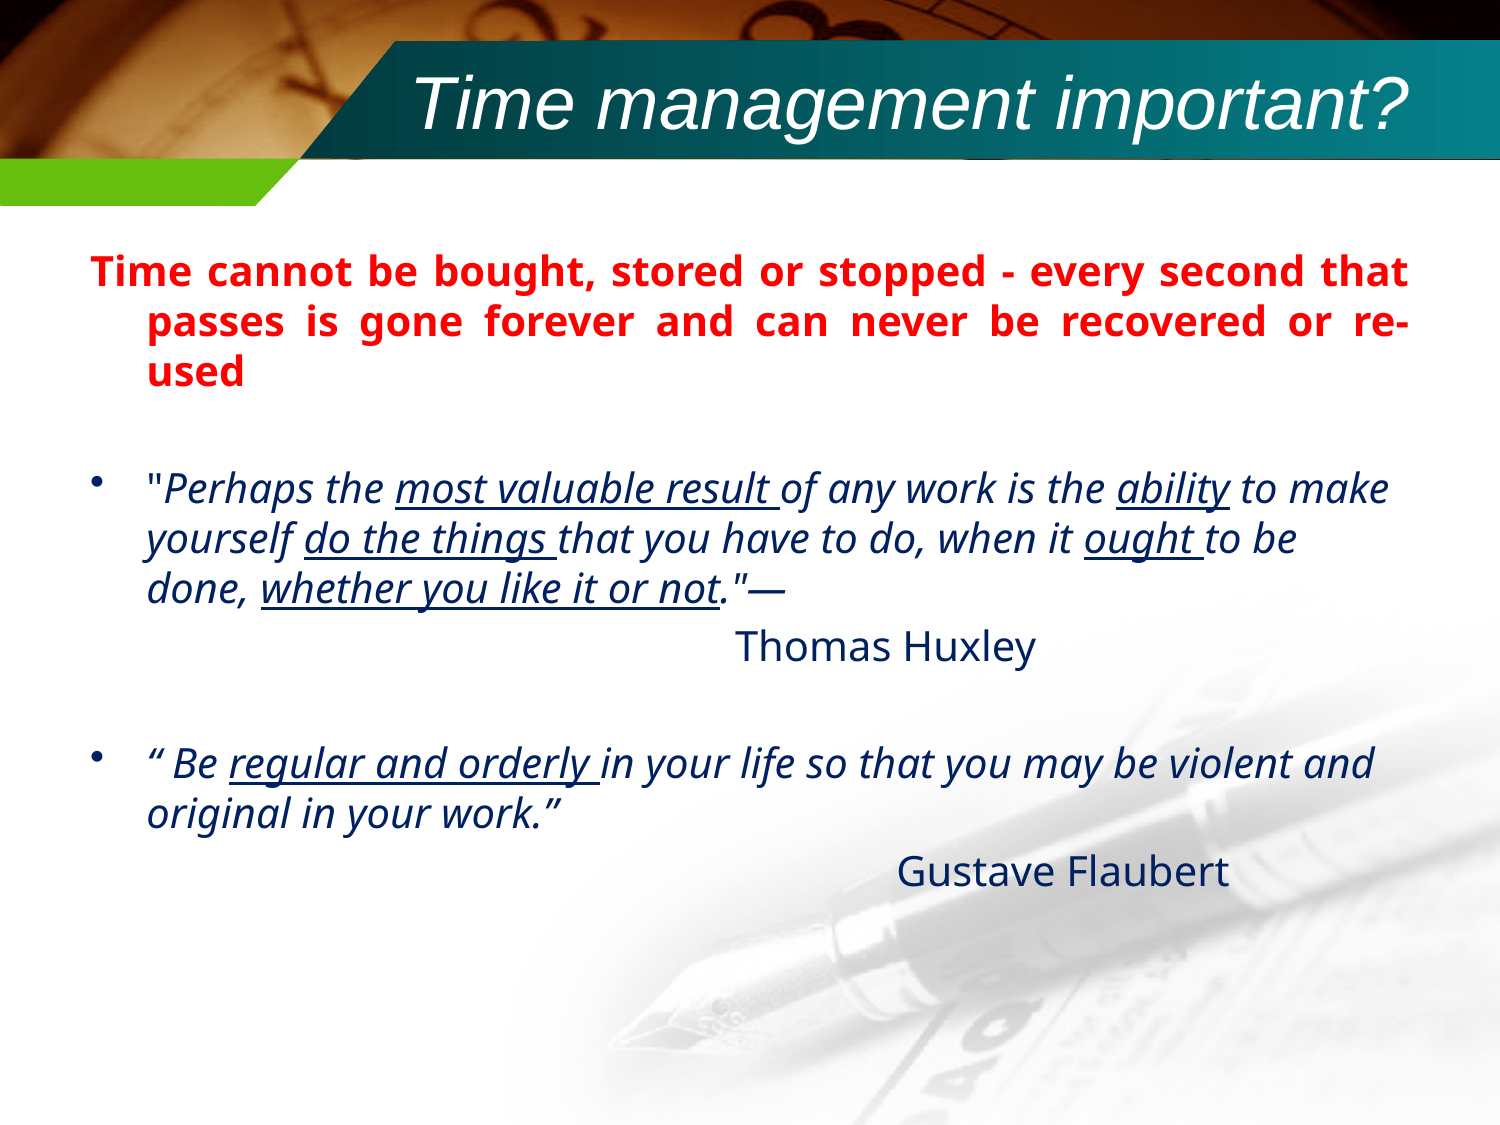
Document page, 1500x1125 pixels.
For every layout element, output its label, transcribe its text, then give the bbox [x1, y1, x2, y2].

title Time management important? [394, 37, 1433, 163]
list Time cannot be bought, stored or stopped - every second that passes is gone forever and can never be recovered or re-used "Perhaps the most valuable result of any work is the ability to make yourself do the things that you have to do, when it ought to be done, whether you like it or not."— Thomas Huxley “ Be regular and orderly in your life so that you may be violent and original in your work.” Gustave Flaubert [75, 237, 1425, 1050]
picture [0, 0, 1500, 158]
picture [490, 448, 1500, 1125]
